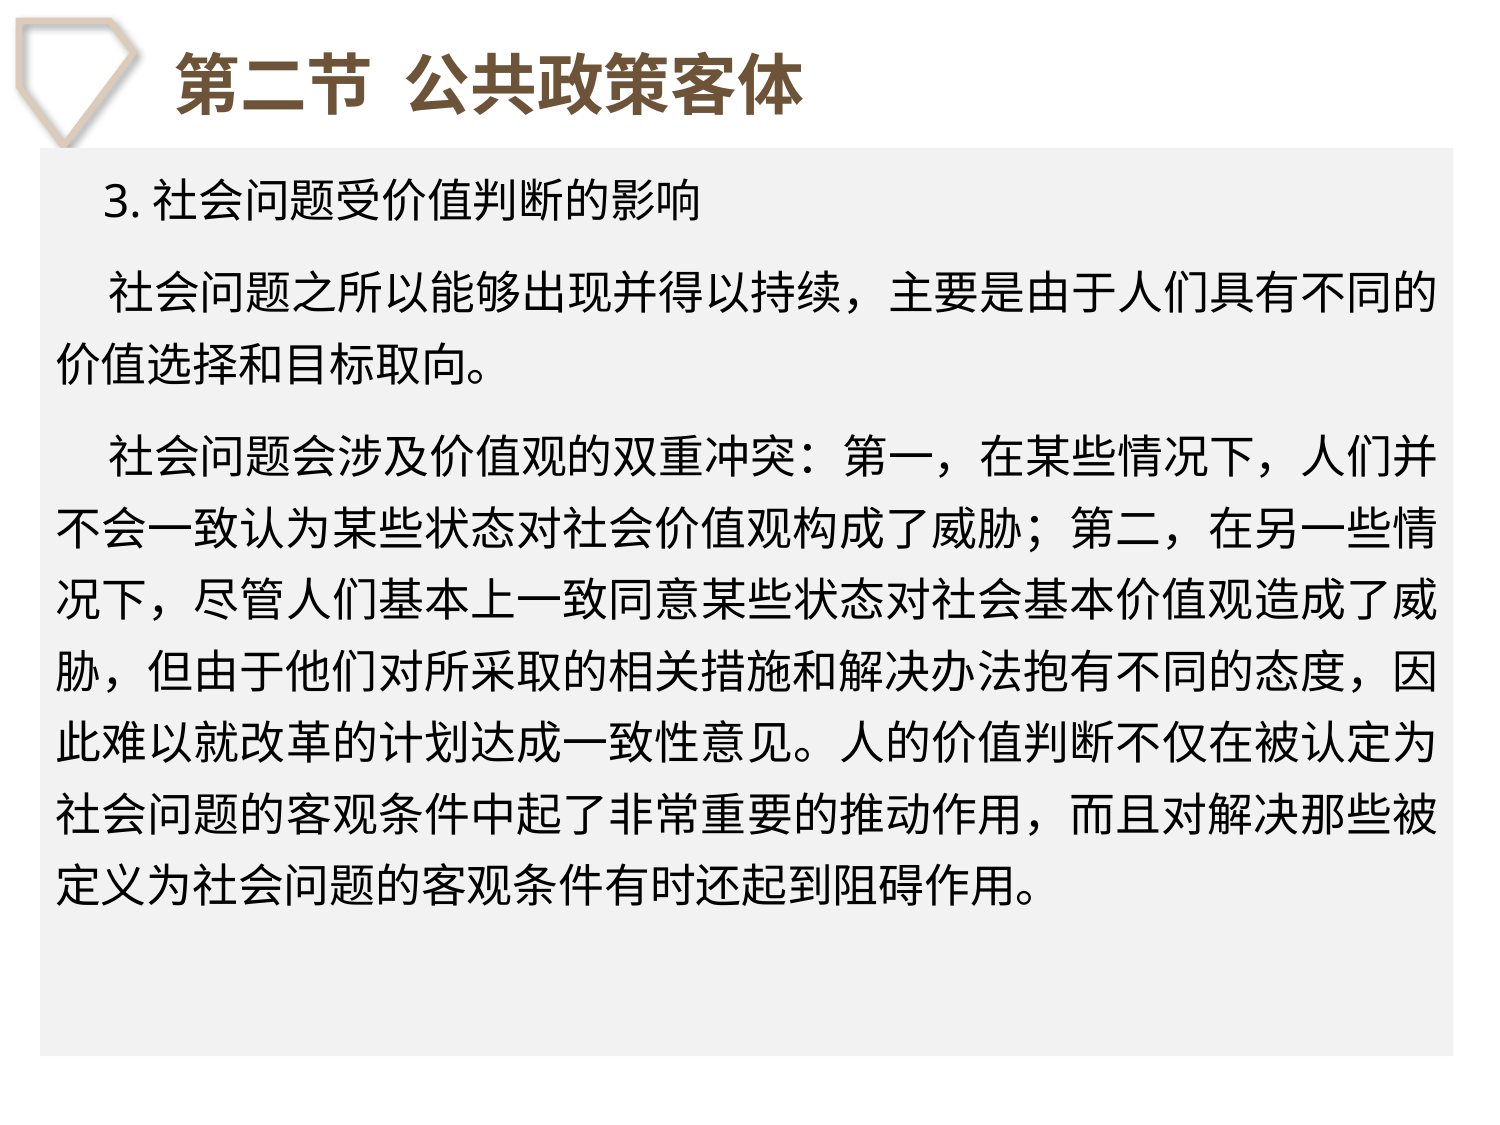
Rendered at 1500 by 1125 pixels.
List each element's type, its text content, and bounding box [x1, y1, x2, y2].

list 3.社会问题受价值判断的影响 社会问题之所以能够出现并得以持续，主要是由于人们具有不同的价值选择和目标取向。 社会问题会涉及价值观的双重冲突：第一，在某些情况下，人们并不会一致认为某些状态对社会价值观构成了威胁；第二，在另一些情况下，尽管人们基本上一致同意某些状态对社会基本价值观造成了威胁，但由于他们对所采取的相关措施和解决办法抱有不同的态度，因此难以就改革的计划达成一致性意见。人的价值判断不仅在被认定为社会问题的客观条件中起了非常重要的推动作用，而且对解决那些被定义为社会问题的客观条件有时还起到阻碍作用。 [40, 147, 1454, 1057]
title 第二节 公共政策客体 [158, 18, 1456, 159]
